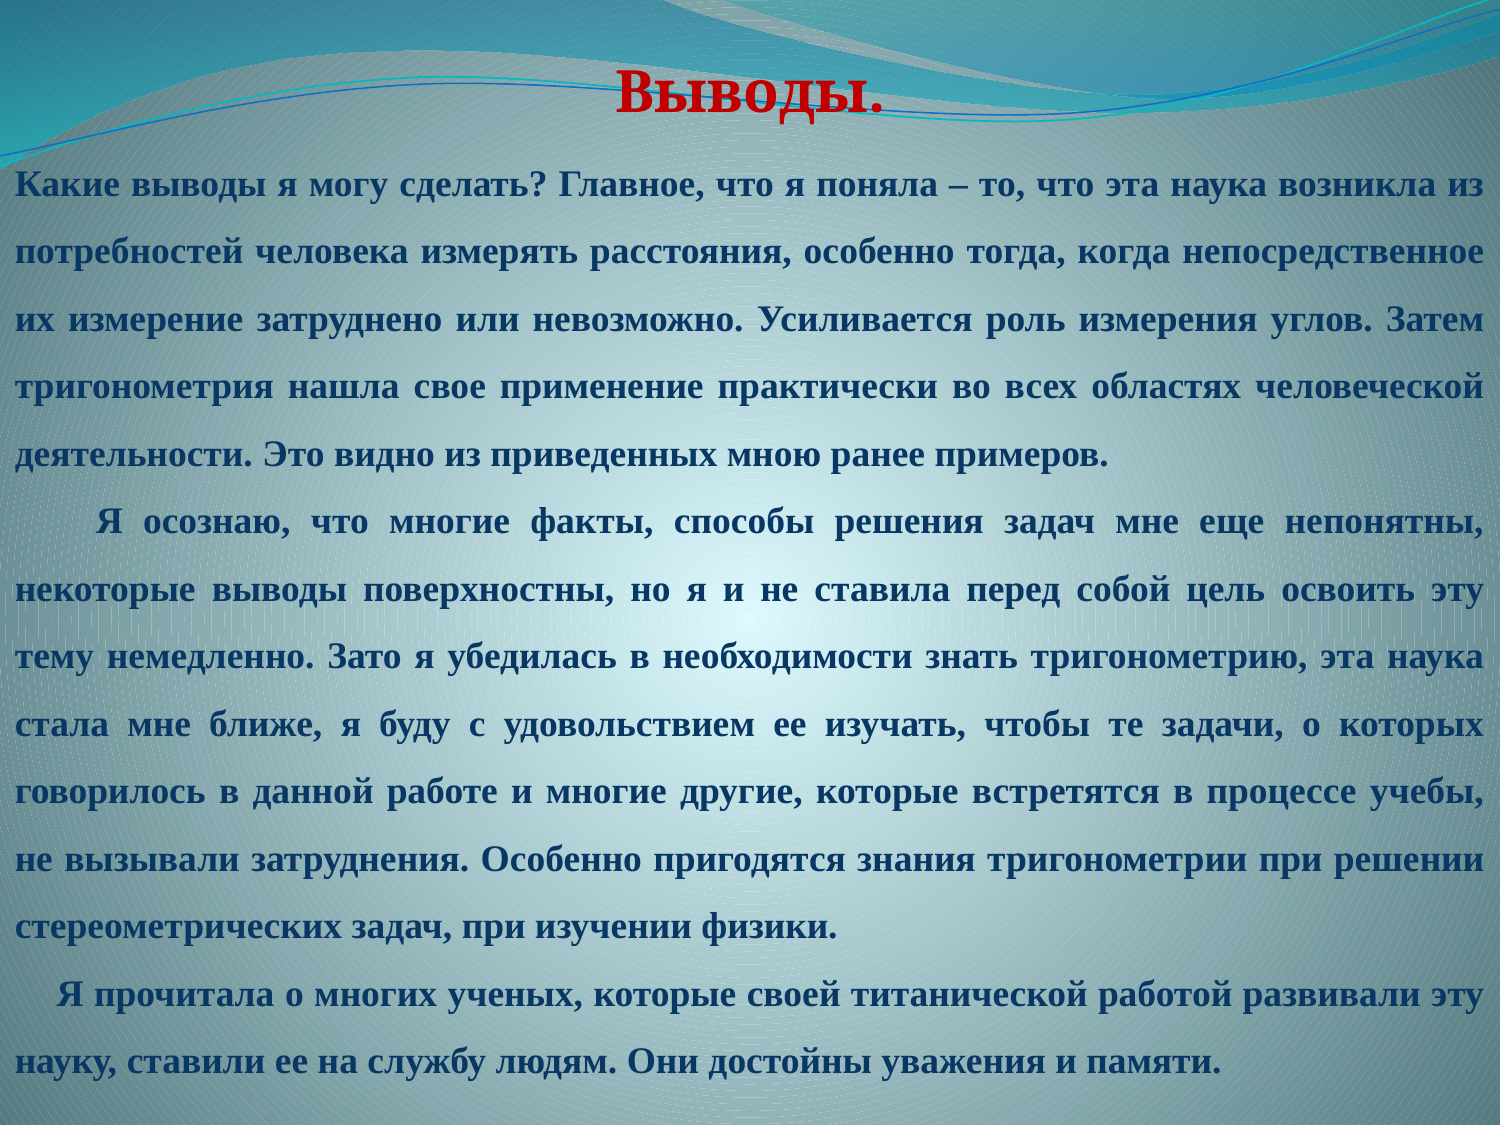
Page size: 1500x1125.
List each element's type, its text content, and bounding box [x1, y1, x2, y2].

text_box Какие выводы я могу сделать? Главное, что я поняла – то, что эта наука возникла из потребностей человека измерять расстояния, особенно тогда, когда непосредственное их измерение затруднено или невозможно. Усиливается роль измерения углов. Затем тригонометрия нашла свое применение практически во всех областях человеческой деятельности. Это видно из приведенных мною ранее примеров. Я осознаю, что многие факты, способы решения задач мне еще непонятны, некоторые выводы поверхностны, но я и не ставила перед собой цель освоить эту тему немедленно. Зато я убедилась в необходимости знать тригонометрию, эта наука стала мне ближе, я буду с удовольствием ее изучать, чтобы те задачи, о которых говорилось в данной работе и многие другие, которые встретятся в процессе учебы, не вызывали затруднения. Особенно пригодятся знания тригонометрии при решении стереометрических задач, при изучении физики. Я прочитала о многих ученых, которые своей титанической работой развивали эту науку, ставили ее на службу людям. Они достойны уважения и памяти. [0, 128, 1500, 1089]
text_box Выводы. [600, 46, 901, 132]
